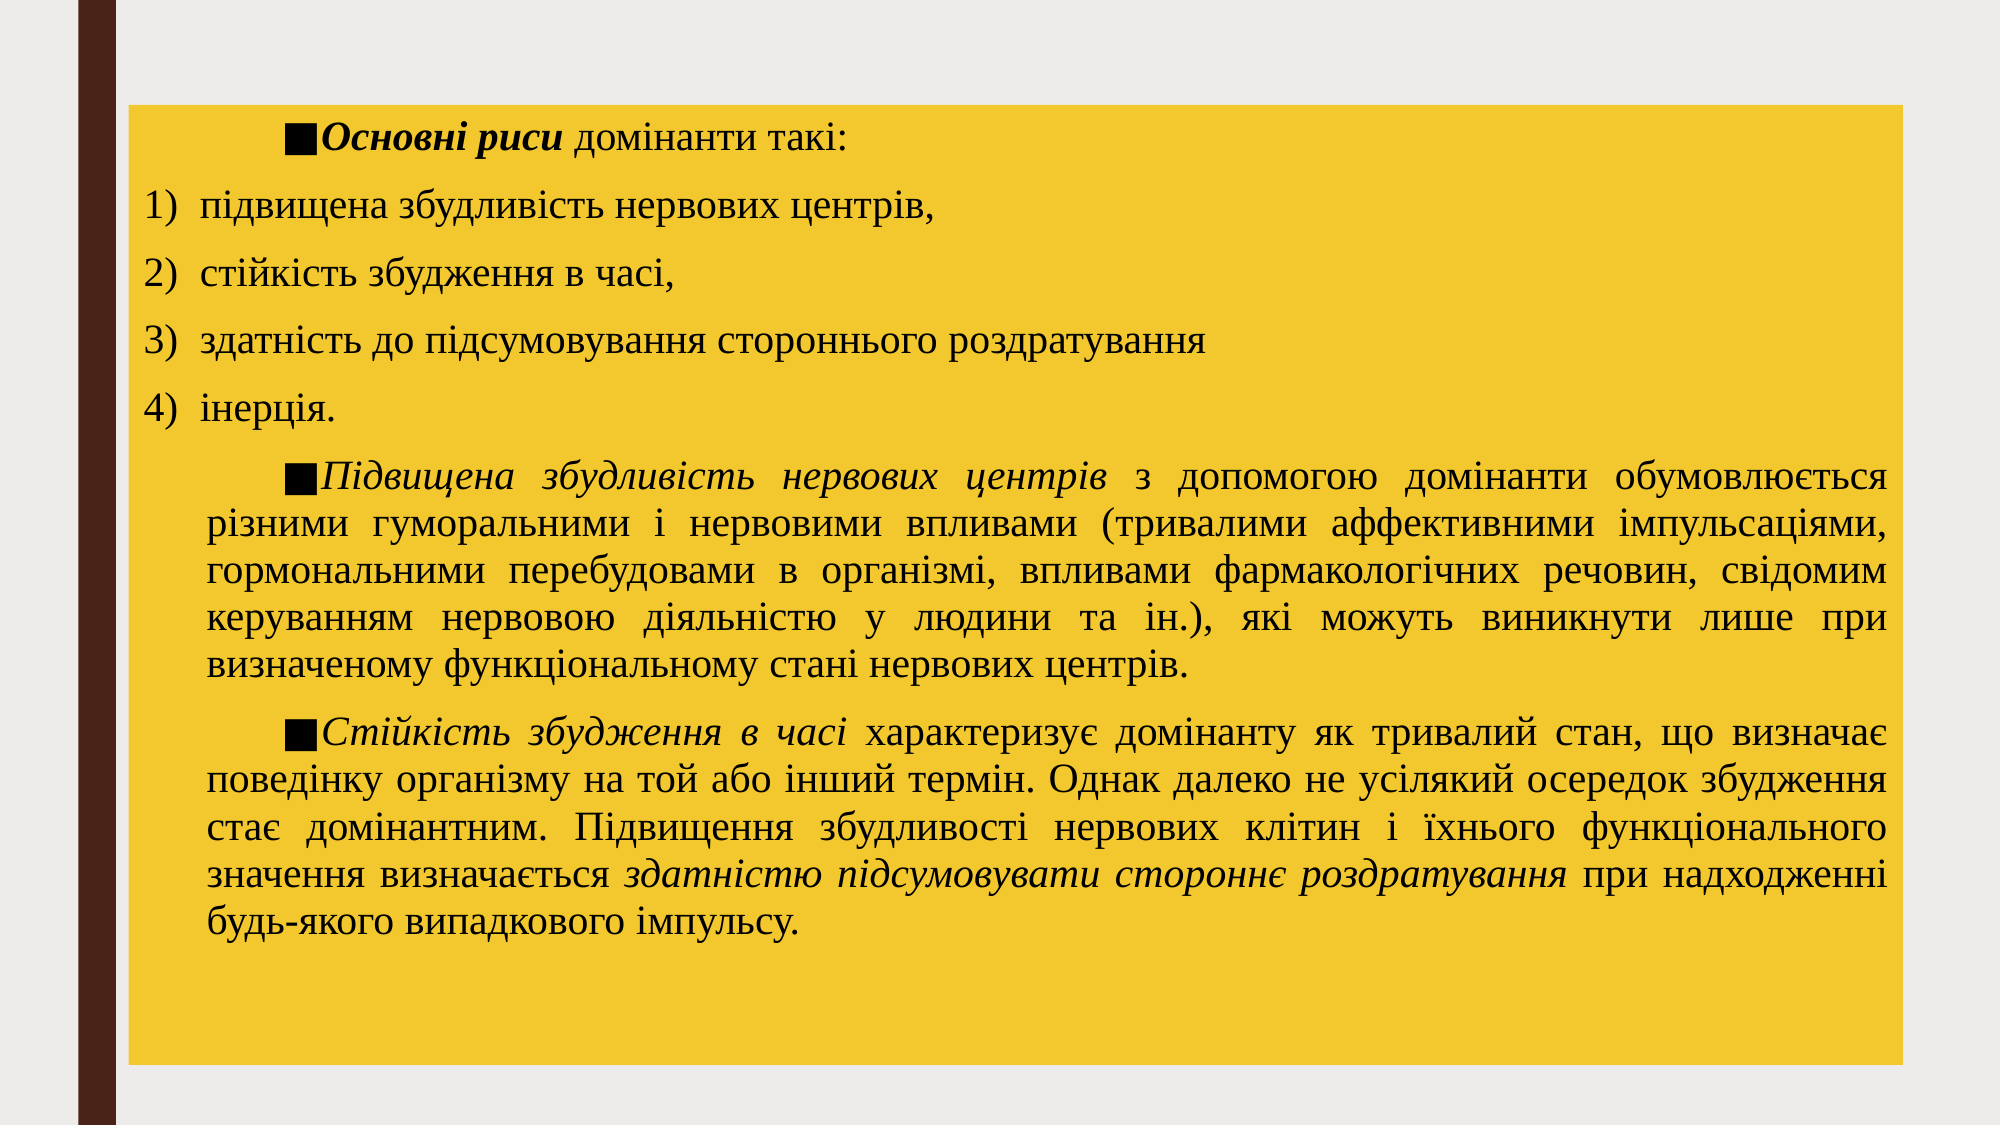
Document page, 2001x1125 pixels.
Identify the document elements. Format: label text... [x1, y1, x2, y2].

list Основні риси домінанти такі: підвищена збудливість нервових центрів, стійкість збудження в часі, здатність до підсумовування стороннього роздратування інерція. Підвищена збудливість нервових центрів з допомогою домінанти обумовлюється різними гуморальними і нервовими впливами (тривалими аффективними імпульсаціями, гормональними перебудовами в організмі, впливами фармакологічних речовин, свідомим керуванням нервовою діяльністю у людини та ін.), які можуть виникнути лише при визначеному функціональному стані нервових центрів. Стійкість збудження в часі характеризує домінанту як тривалий стан, що визначає поведінку організму на той або інший термін. Однак далеко не усілякий осередок збудження стає домінантним. Підвищення збудливості нервових клітин і їхнього функціонального значення визначається здатністю підсумовувати стороннє роздратування при надходженні будь-якого випадкового імпульсу. [128, 104, 1903, 1065]
